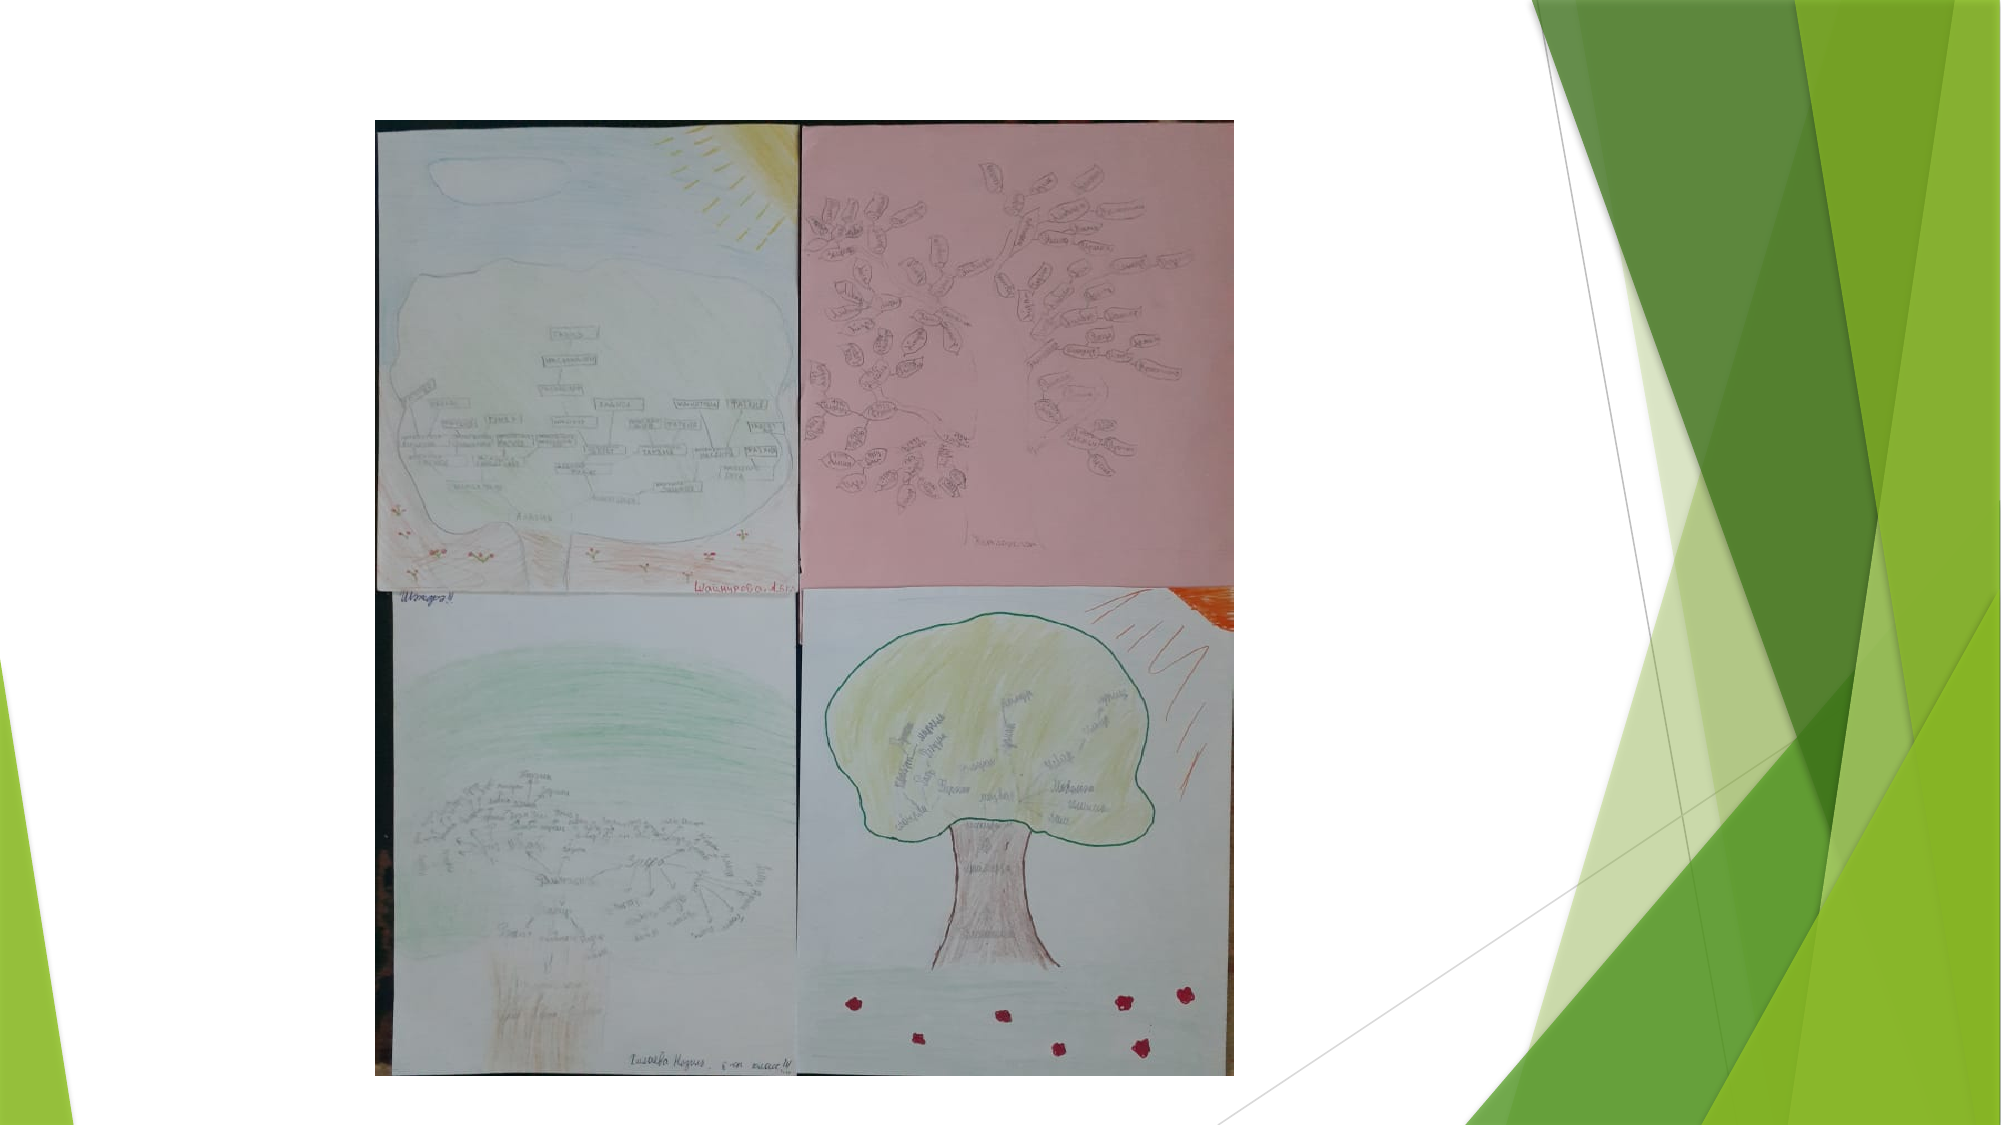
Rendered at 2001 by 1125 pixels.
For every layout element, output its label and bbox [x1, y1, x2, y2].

list [375, 120, 1234, 1076]
